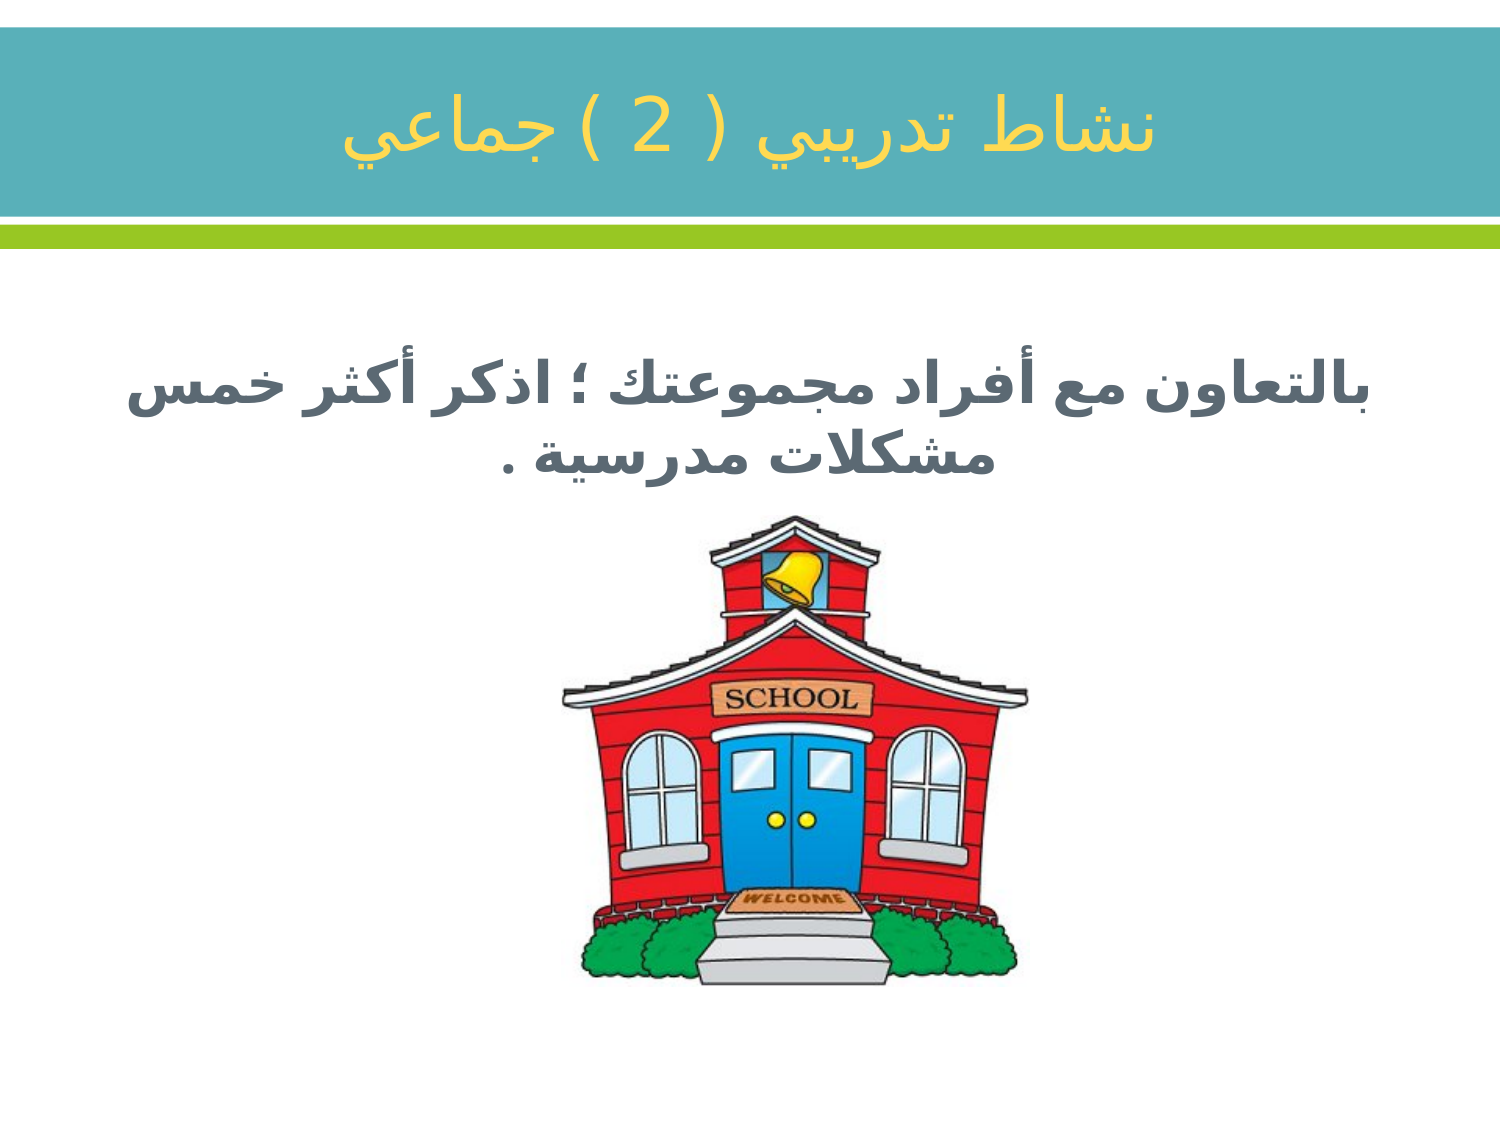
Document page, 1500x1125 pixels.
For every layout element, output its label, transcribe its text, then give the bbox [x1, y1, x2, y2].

title نشاط تدريبي ( 2 ) جماعي [75, 29, 1425, 213]
picture [560, 514, 1031, 988]
list بالتعاون مع أفراد مجموعتك ؛ اذكر أكثر خمس مشكلات مدرسية . [75, 338, 1425, 1081]
